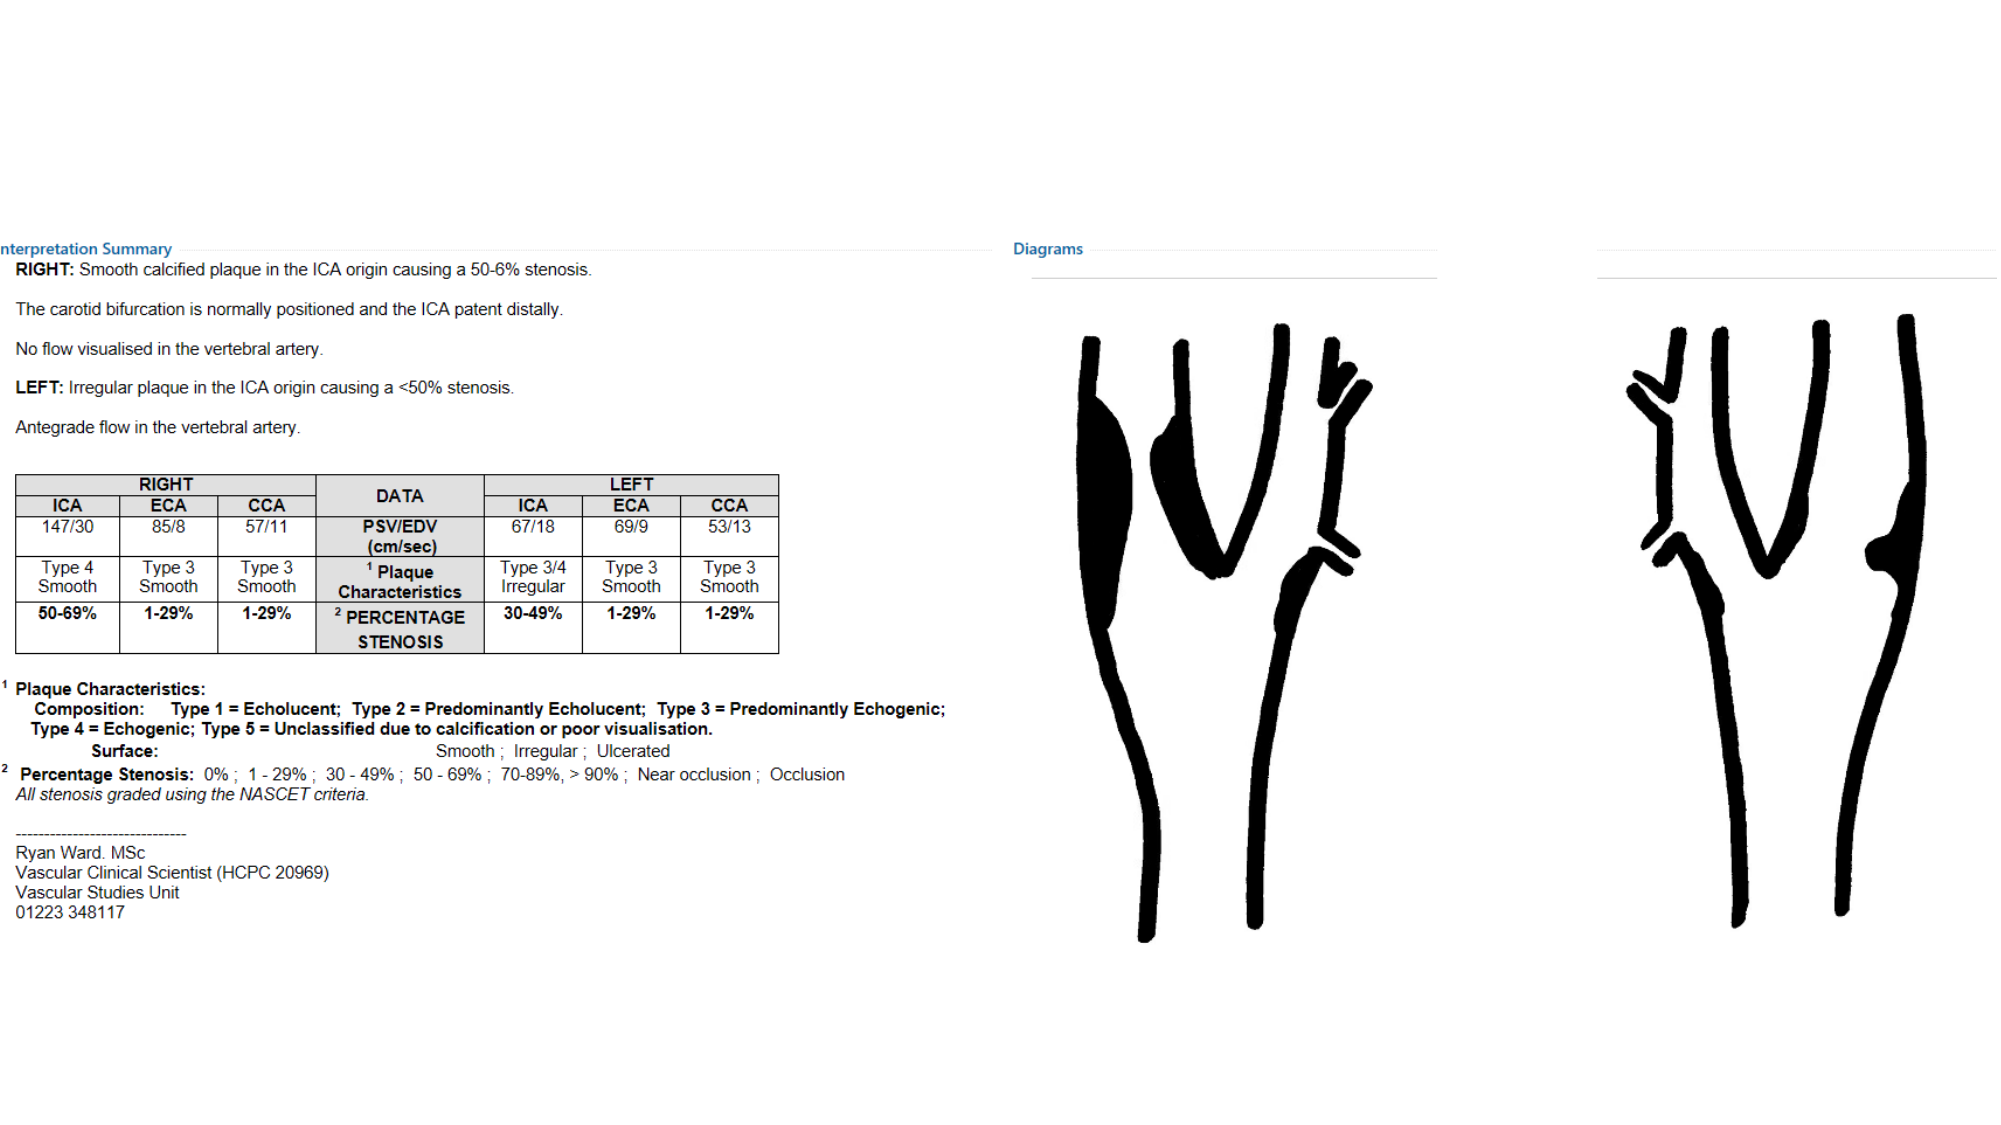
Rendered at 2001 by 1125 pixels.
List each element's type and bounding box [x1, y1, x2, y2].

picture [0, 210, 1997, 972]
